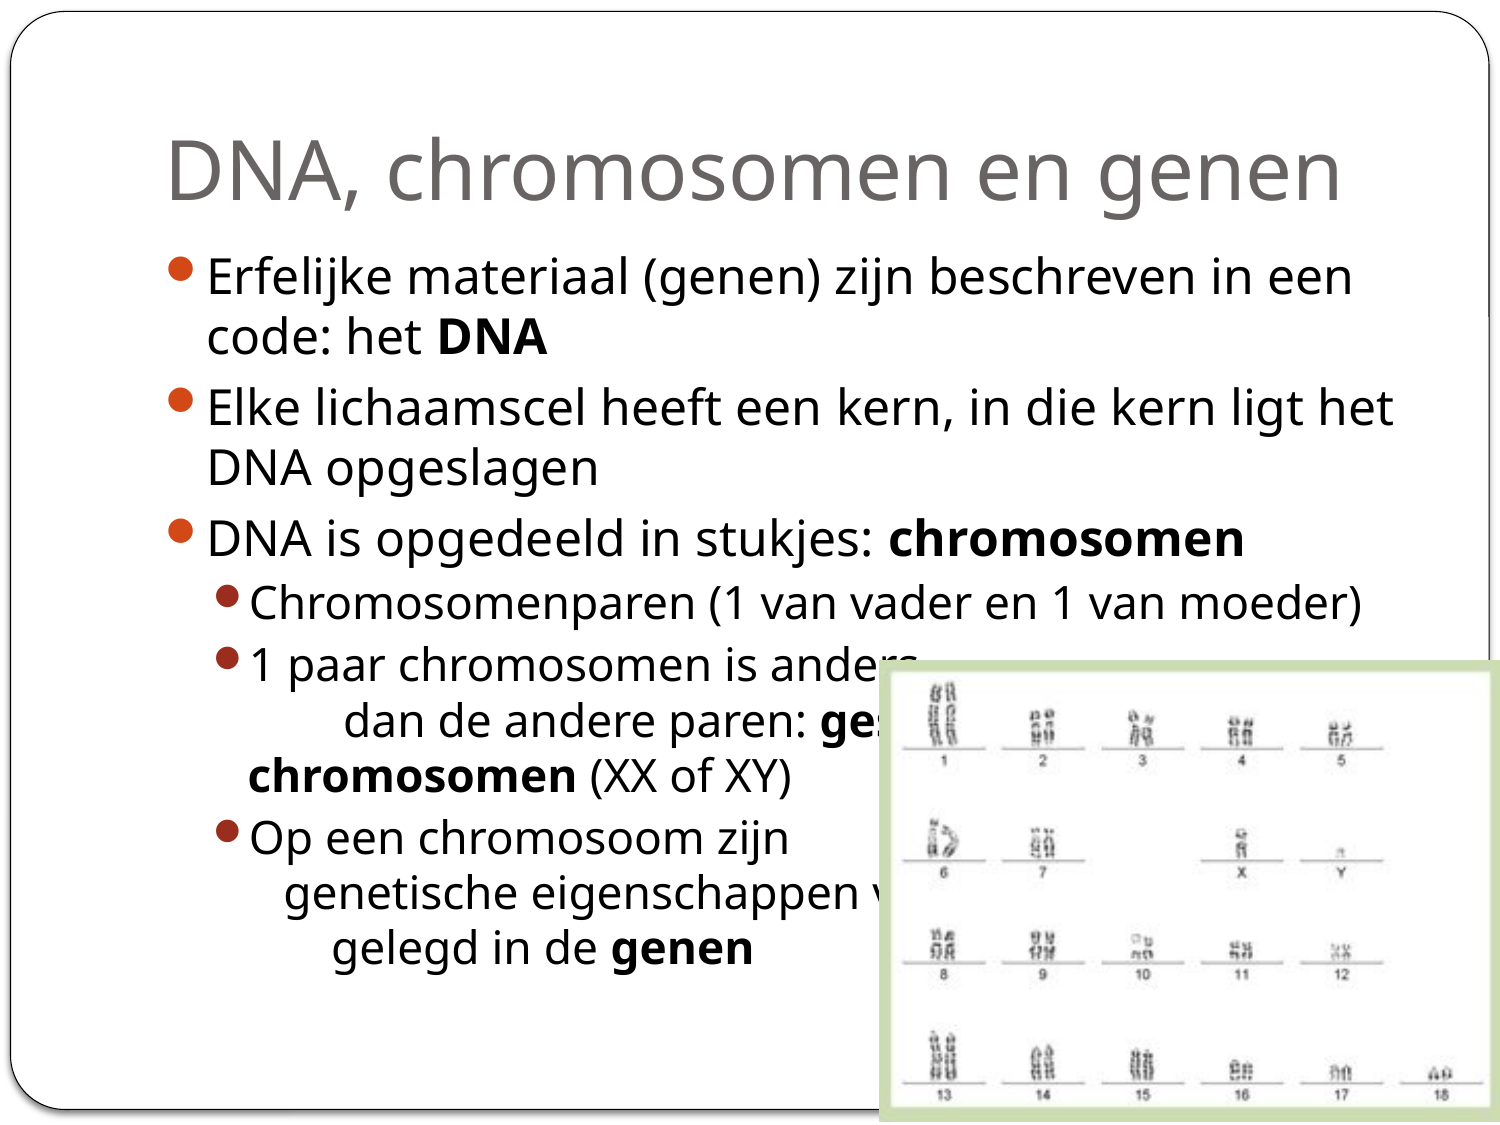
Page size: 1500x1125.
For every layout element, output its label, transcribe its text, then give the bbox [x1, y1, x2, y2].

list Erfelijke materiaal (genen) zijn beschreven in een code: het DNA Elke lichaamscel heeft een kern, in die kern ligt het DNA opgeslagen DNA is opgedeeld in stukjes: chromosomen Chromosomenparen (1 van vader en 1 van moeder) 1 paar chromosomen is anders dan de andere paren: geslachts- chromosomen (XX of XY) Op een chromosoom zijn genetische eigenschappen vast- gelegd in de genen [150, 237, 1425, 988]
title DNA, chromosomen en genen [150, 45, 1425, 233]
picture [879, 659, 1500, 1123]
